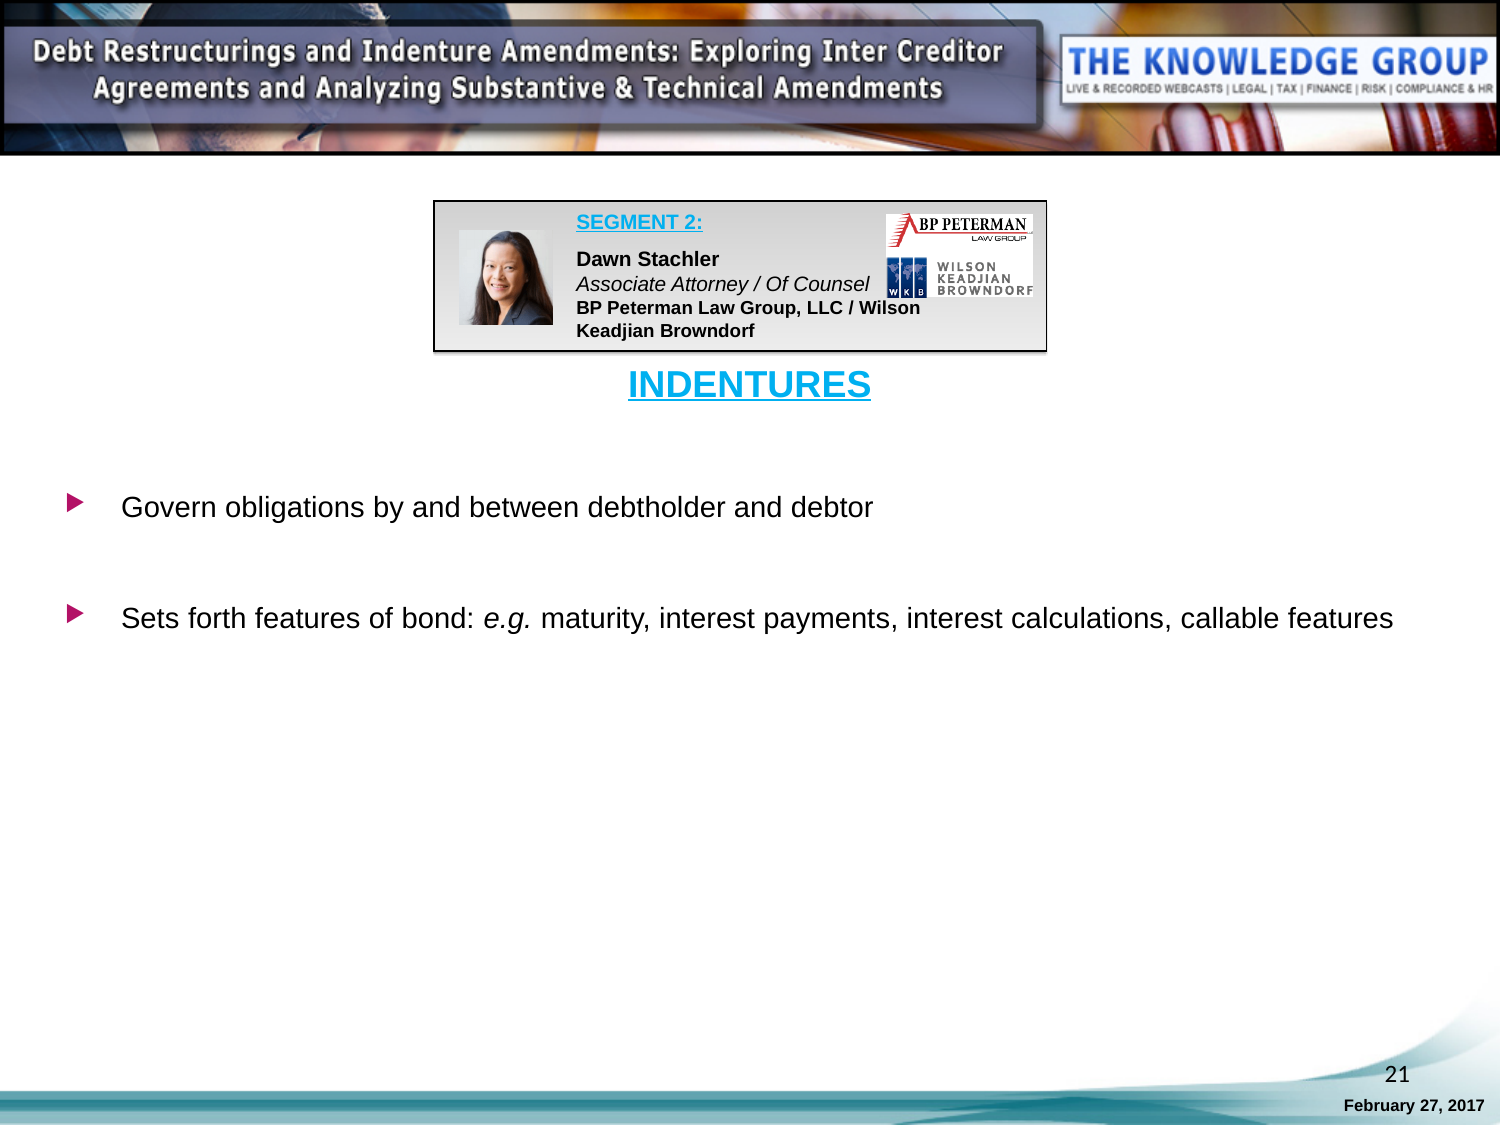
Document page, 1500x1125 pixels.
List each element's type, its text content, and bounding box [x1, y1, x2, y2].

slide_number 21 [1074, 1042, 1425, 1103]
picture [0, 0, 1500, 352]
text_box Govern obligations by and between debtholder and debtor Sets forth features of bond: e.g. maturity, interest payments, interest calculations, callable features [50, 425, 1450, 754]
picture [0, 412, 1500, 1125]
text_box February 27, 2017 [1100, 1087, 1500, 1123]
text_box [433, 200, 1047, 352]
text_box INDENTURES [0, 352, 1500, 412]
